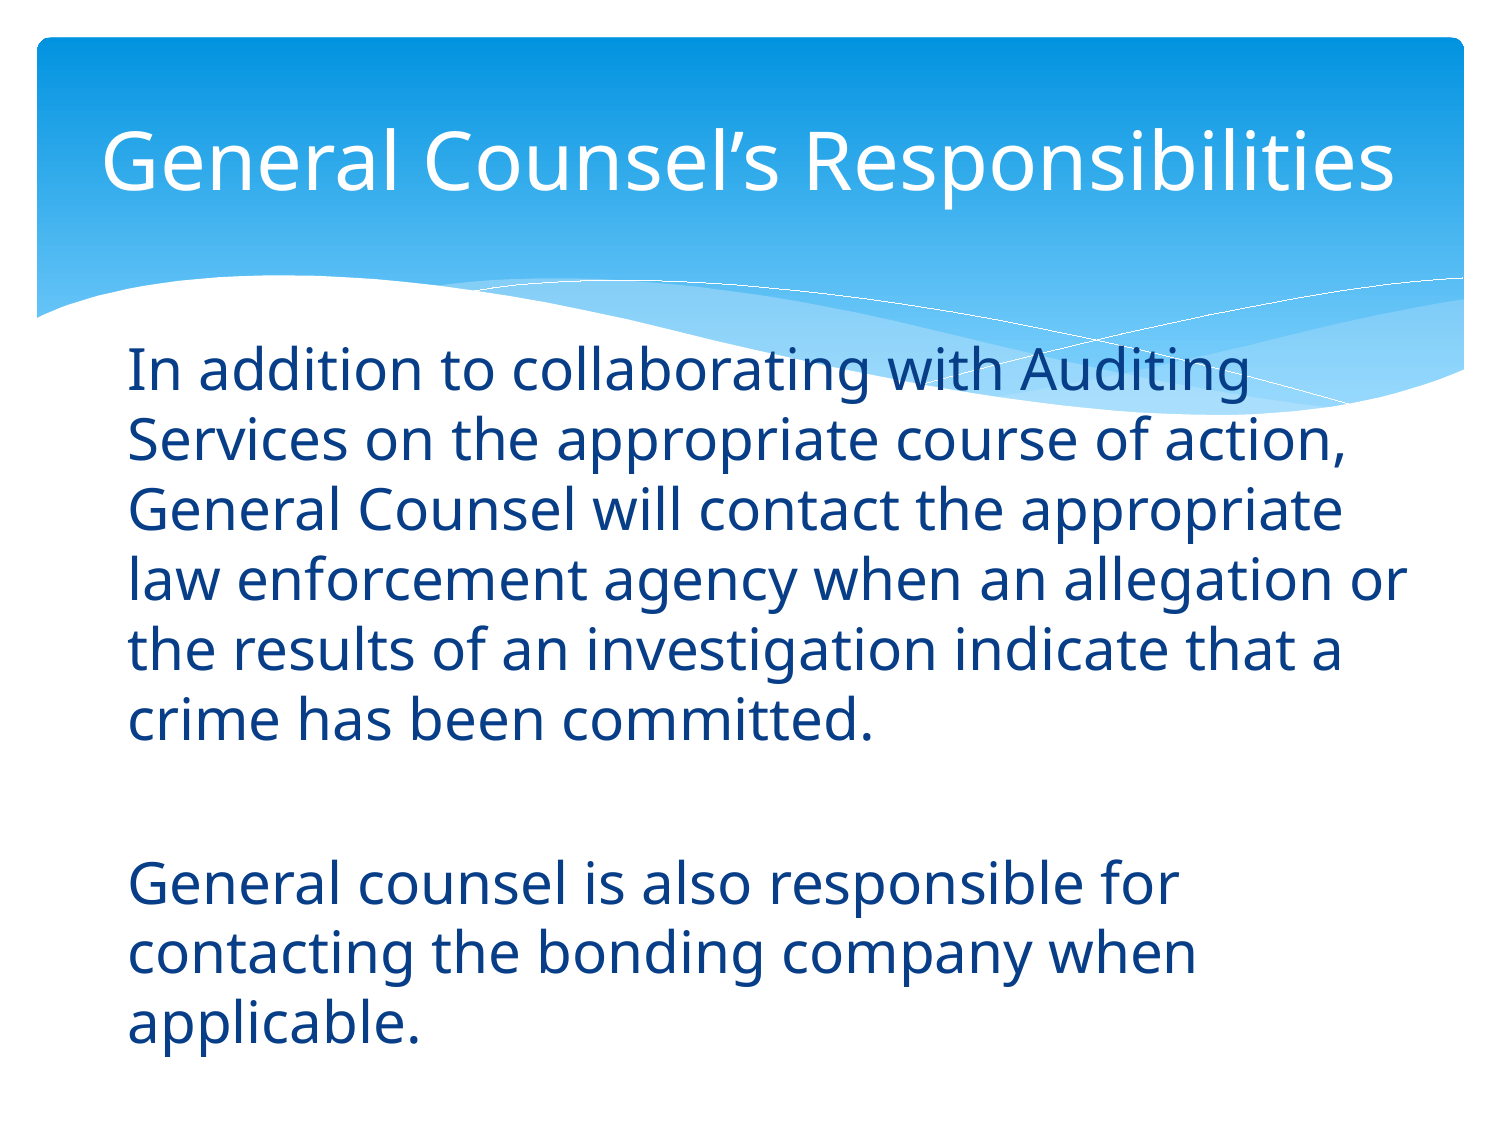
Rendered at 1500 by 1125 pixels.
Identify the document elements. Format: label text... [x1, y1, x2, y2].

title General Counsel’s Responsibilities [75, 55, 1425, 261]
list In addition to collaborating with Auditing Services on the appropriate course of action, General Counsel will contact the appropriate law enforcement agency when an allegation or the results of an investigation indicate that a crime has been committed. General counsel is also responsible for contacting the bonding company when applicable. [112, 324, 1463, 1043]
